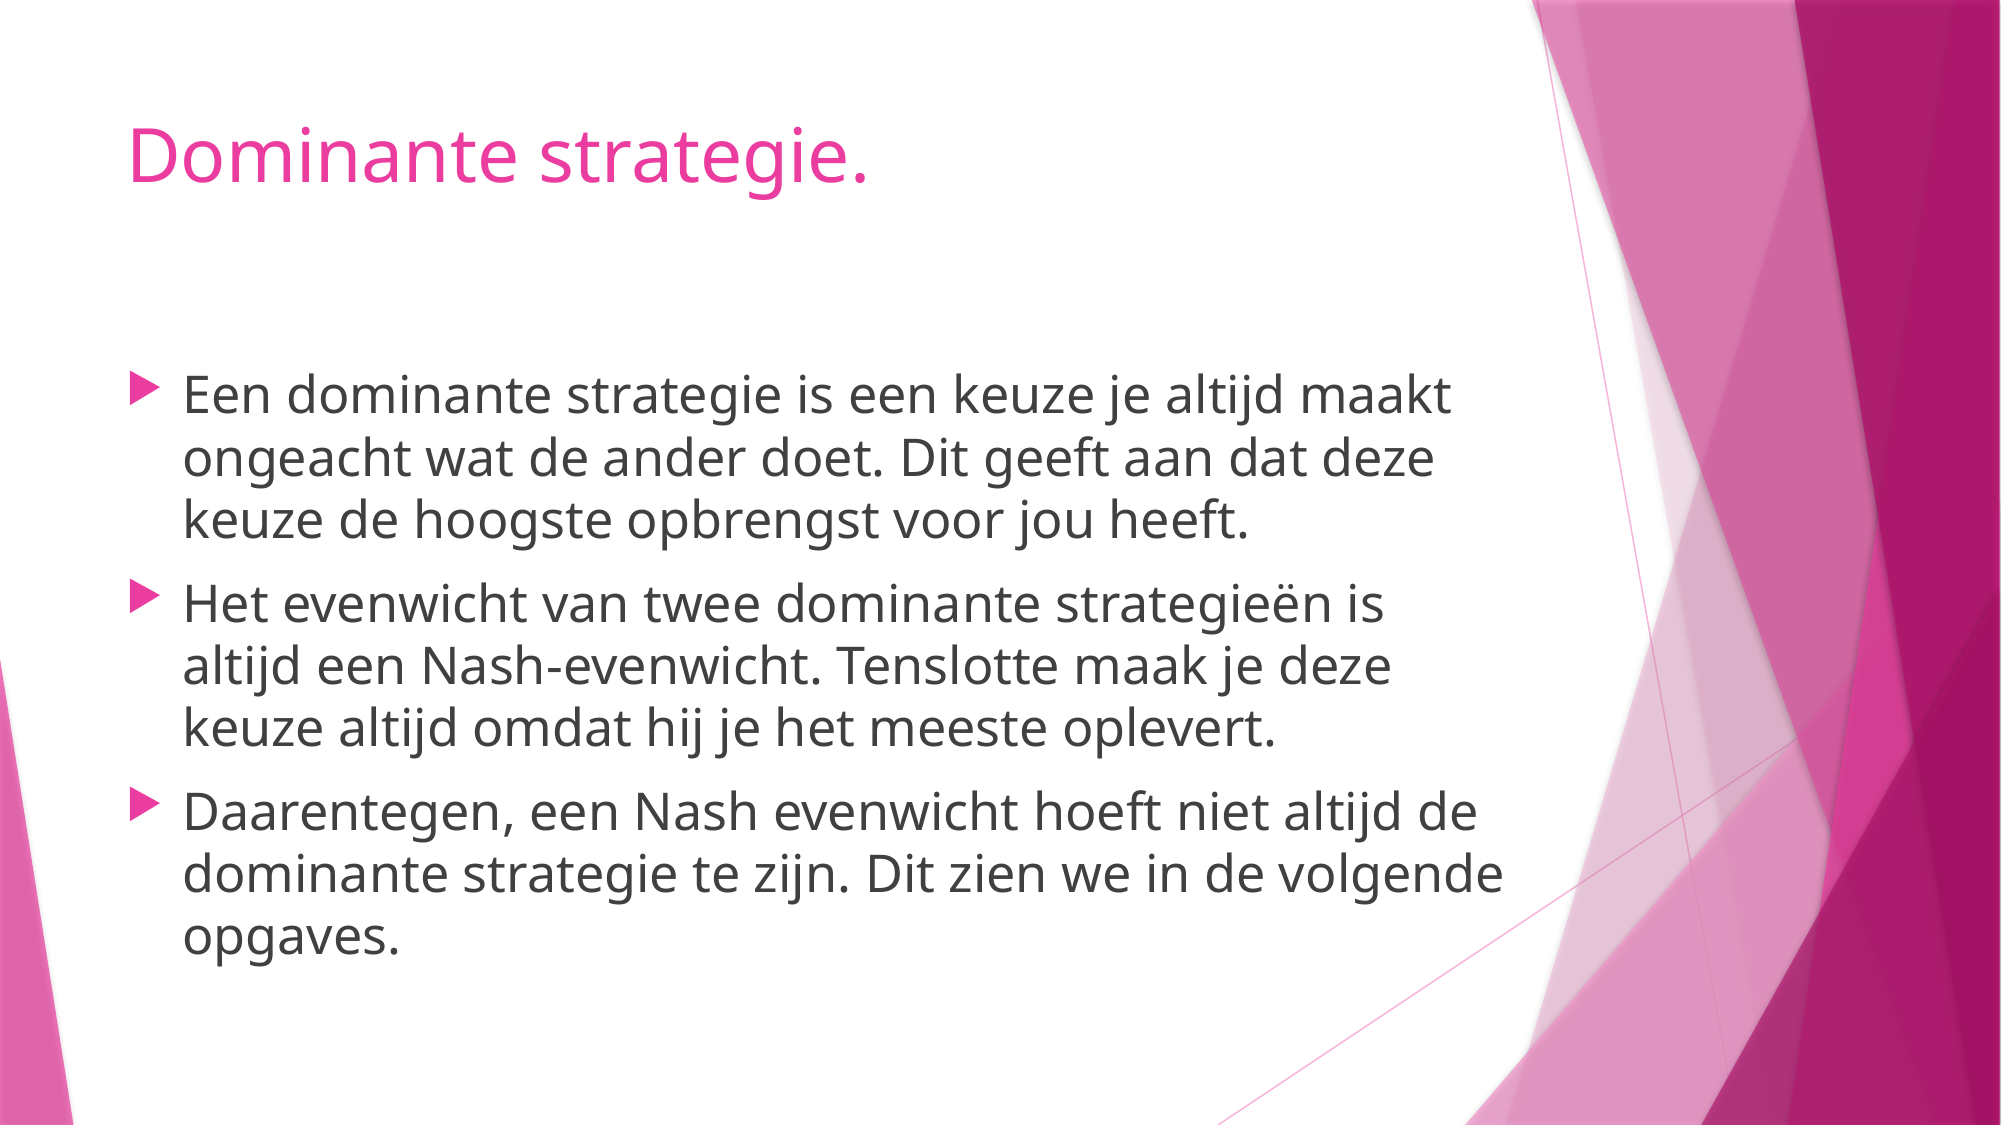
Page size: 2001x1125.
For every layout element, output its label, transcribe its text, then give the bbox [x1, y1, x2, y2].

title Dominante strategie. [111, 99, 1522, 317]
list Een dominante strategie is een keuze je altijd maakt ongeacht wat de ander doet. Dit geeft aan dat deze keuze de hoogste opbrengst voor jou heeft. Het evenwicht van twee dominante strategieën is altijd een Nash-evenwicht. Tenslotte maak je deze keuze altijd omdat hij je het meeste oplevert. Daarentegen, een Nash evenwicht hoeft niet altijd de dominante strategie te zijn. Dit zien we in de volgende opgaves. [111, 354, 1522, 992]
